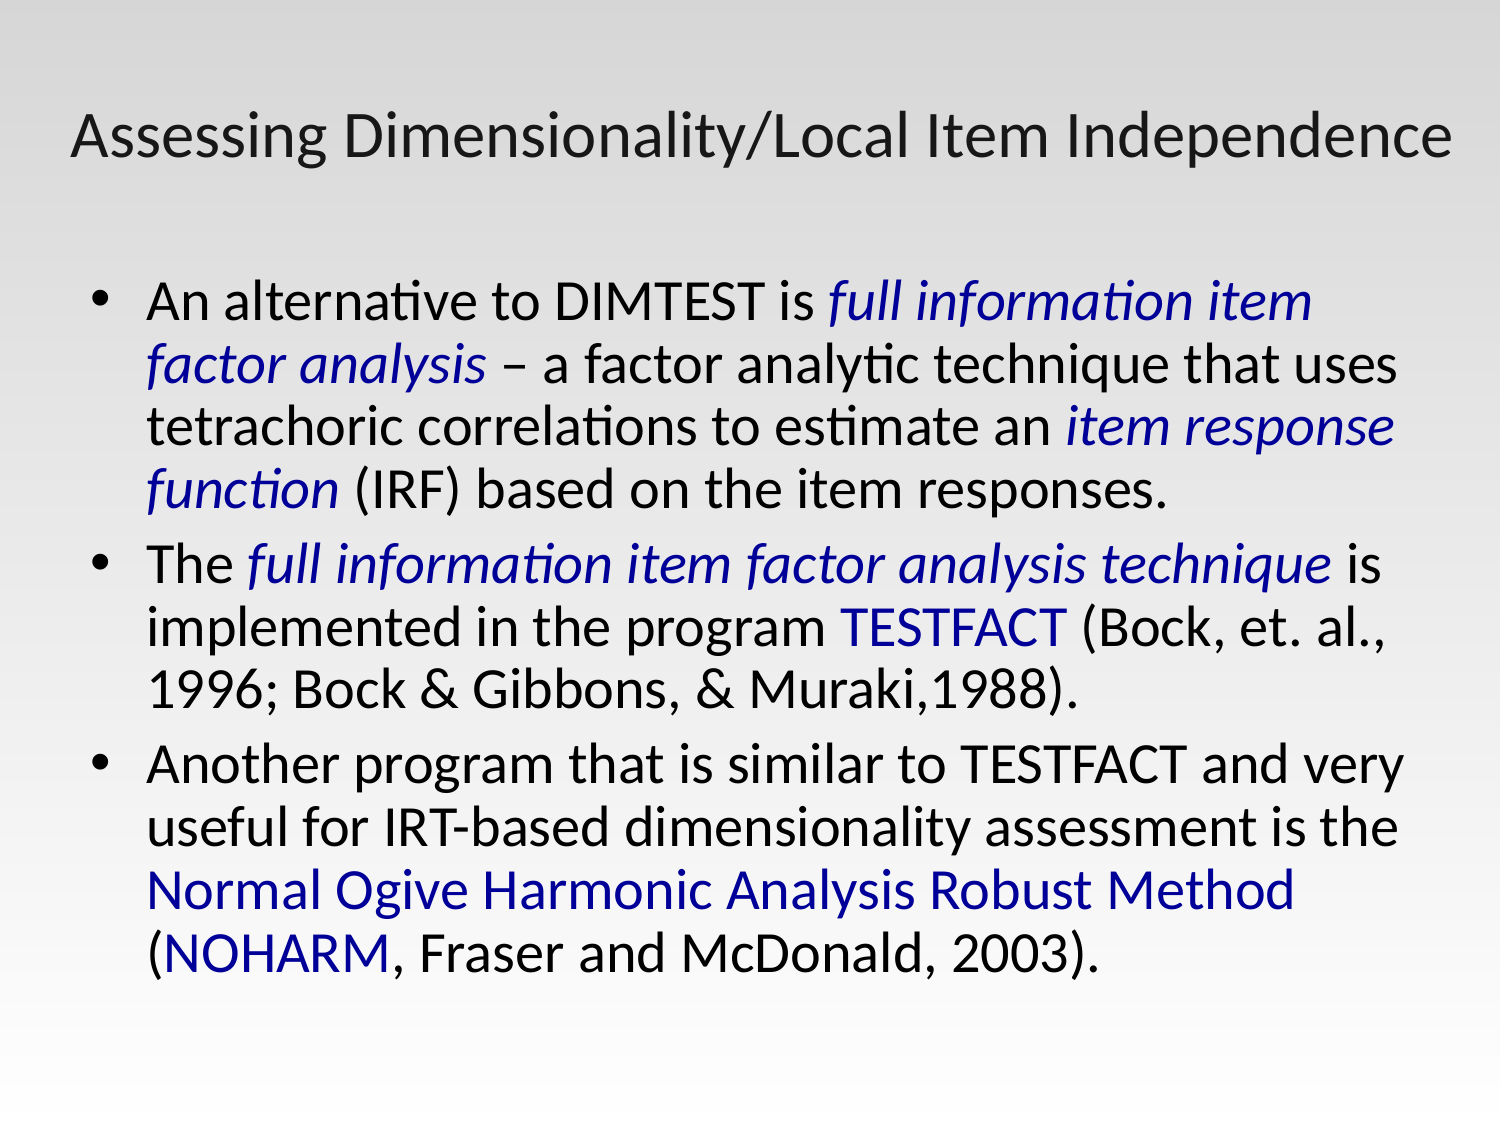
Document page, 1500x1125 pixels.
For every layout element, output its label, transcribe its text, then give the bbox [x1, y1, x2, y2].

list An alternative to DIMTEST is full information item factor analysis – a factor analytic technique that uses tetrachoric correlations to estimate an item response function (IRF) based on the item responses. The full information item factor analysis technique is implemented in the program TESTFACT (Bock, et. al., 1996; Bock & Gibbons, & Muraki,1988). Another program that is similar to TESTFACT and very useful for IRT-based dimensionality assessment is the Normal Ogive Harmonic Analysis Robust Method (NOHARM, Fraser and McDonald, 2003). [75, 262, 1425, 1063]
title Assessing Dimensionality/Local Item Independence [24, 37, 1500, 225]
